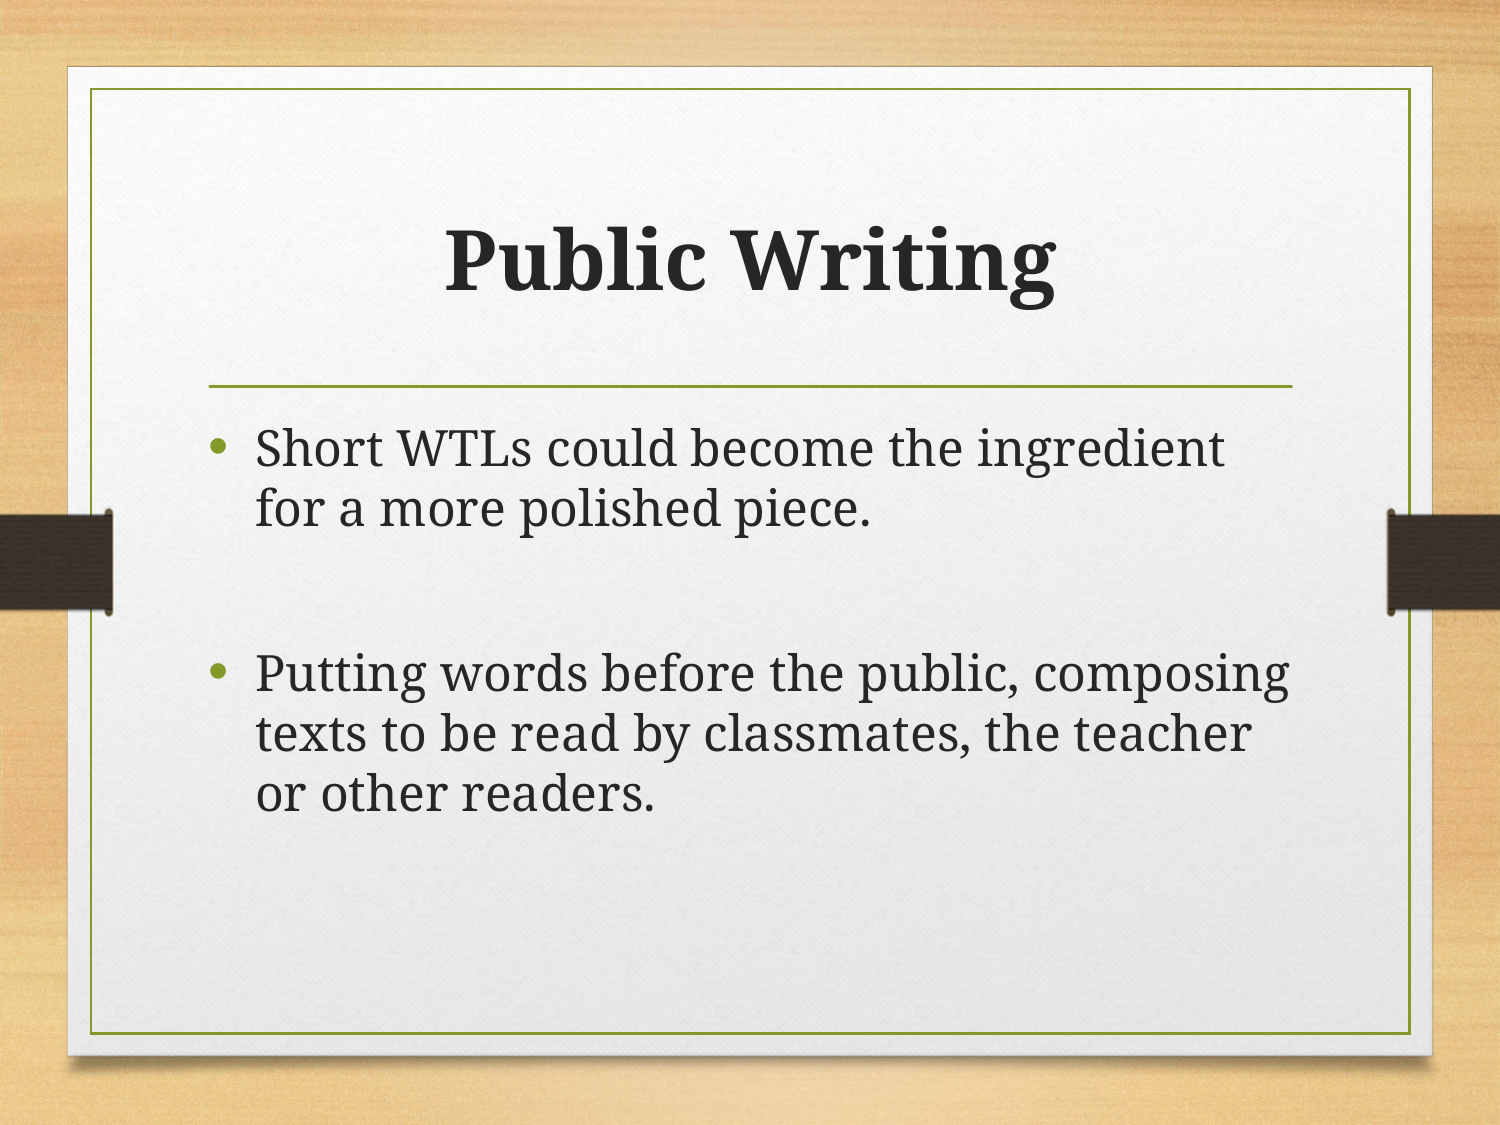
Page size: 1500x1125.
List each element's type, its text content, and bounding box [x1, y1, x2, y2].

title Public Writing [193, 150, 1309, 365]
picture [0, 0, 1500, 1125]
list Short WTLs could become the ingredient for a more polished piece. Putting words before the public, composing texts to be read by classmates, the teacher or other readers. [193, 408, 1309, 974]
